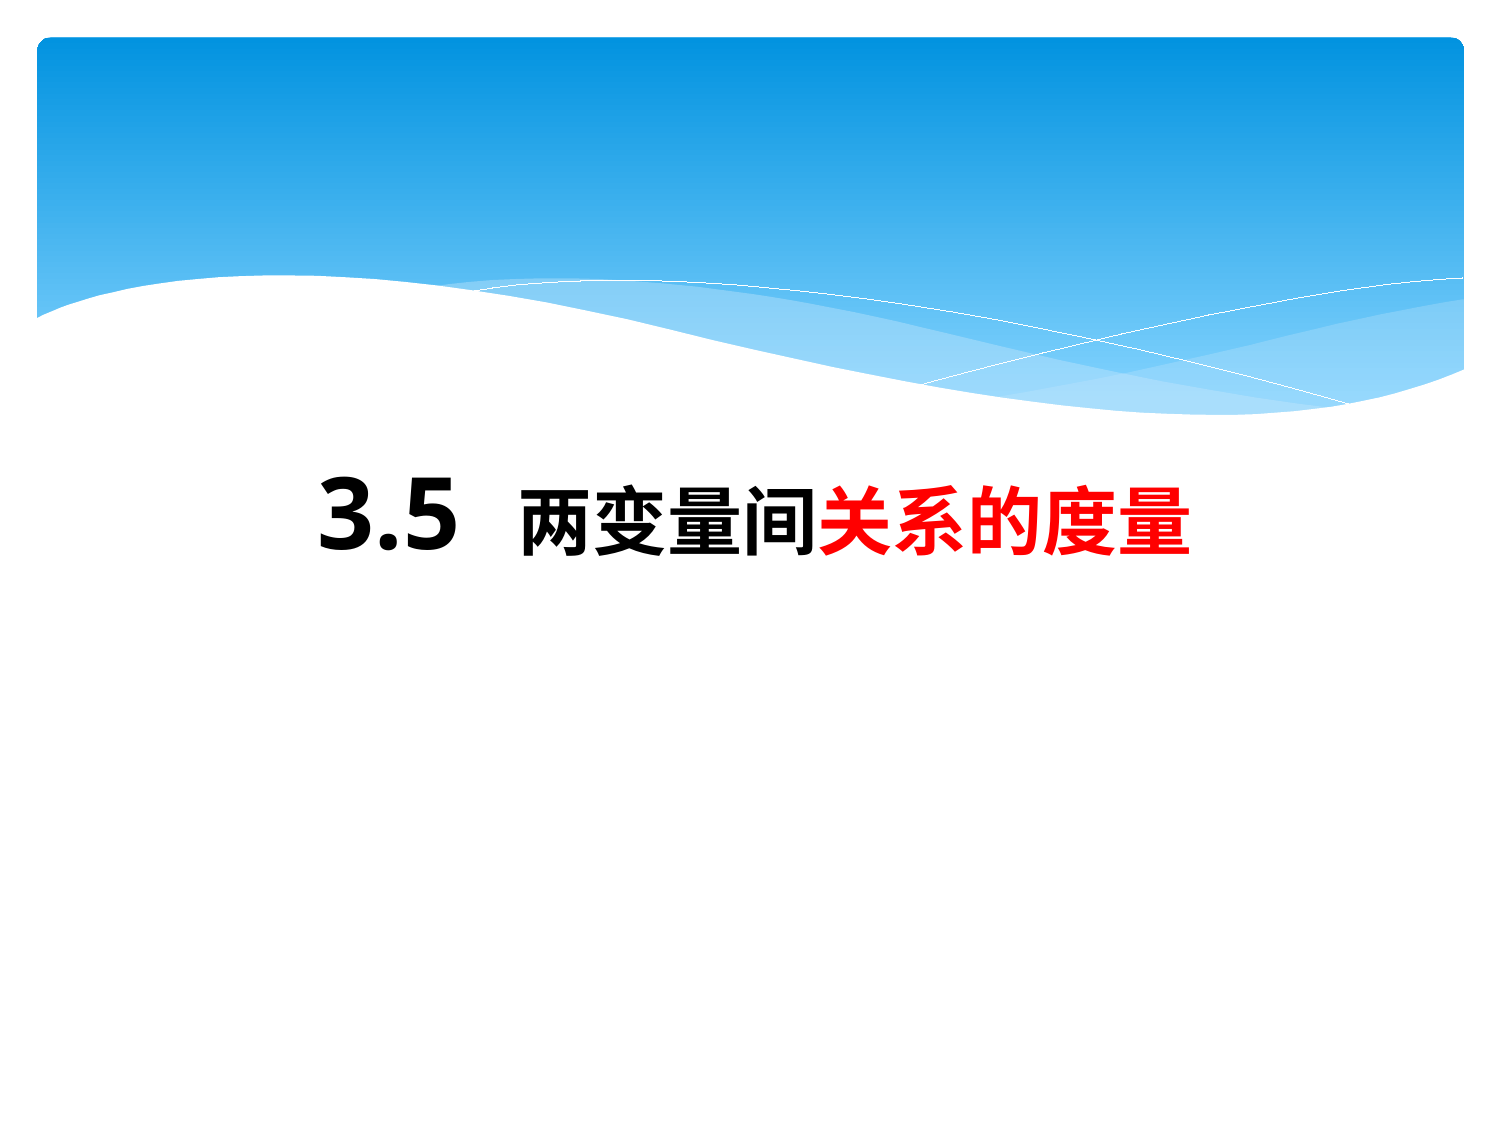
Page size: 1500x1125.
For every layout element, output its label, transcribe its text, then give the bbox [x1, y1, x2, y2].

list 3.5 两变量间关系的度量 [147, 302, 1363, 869]
